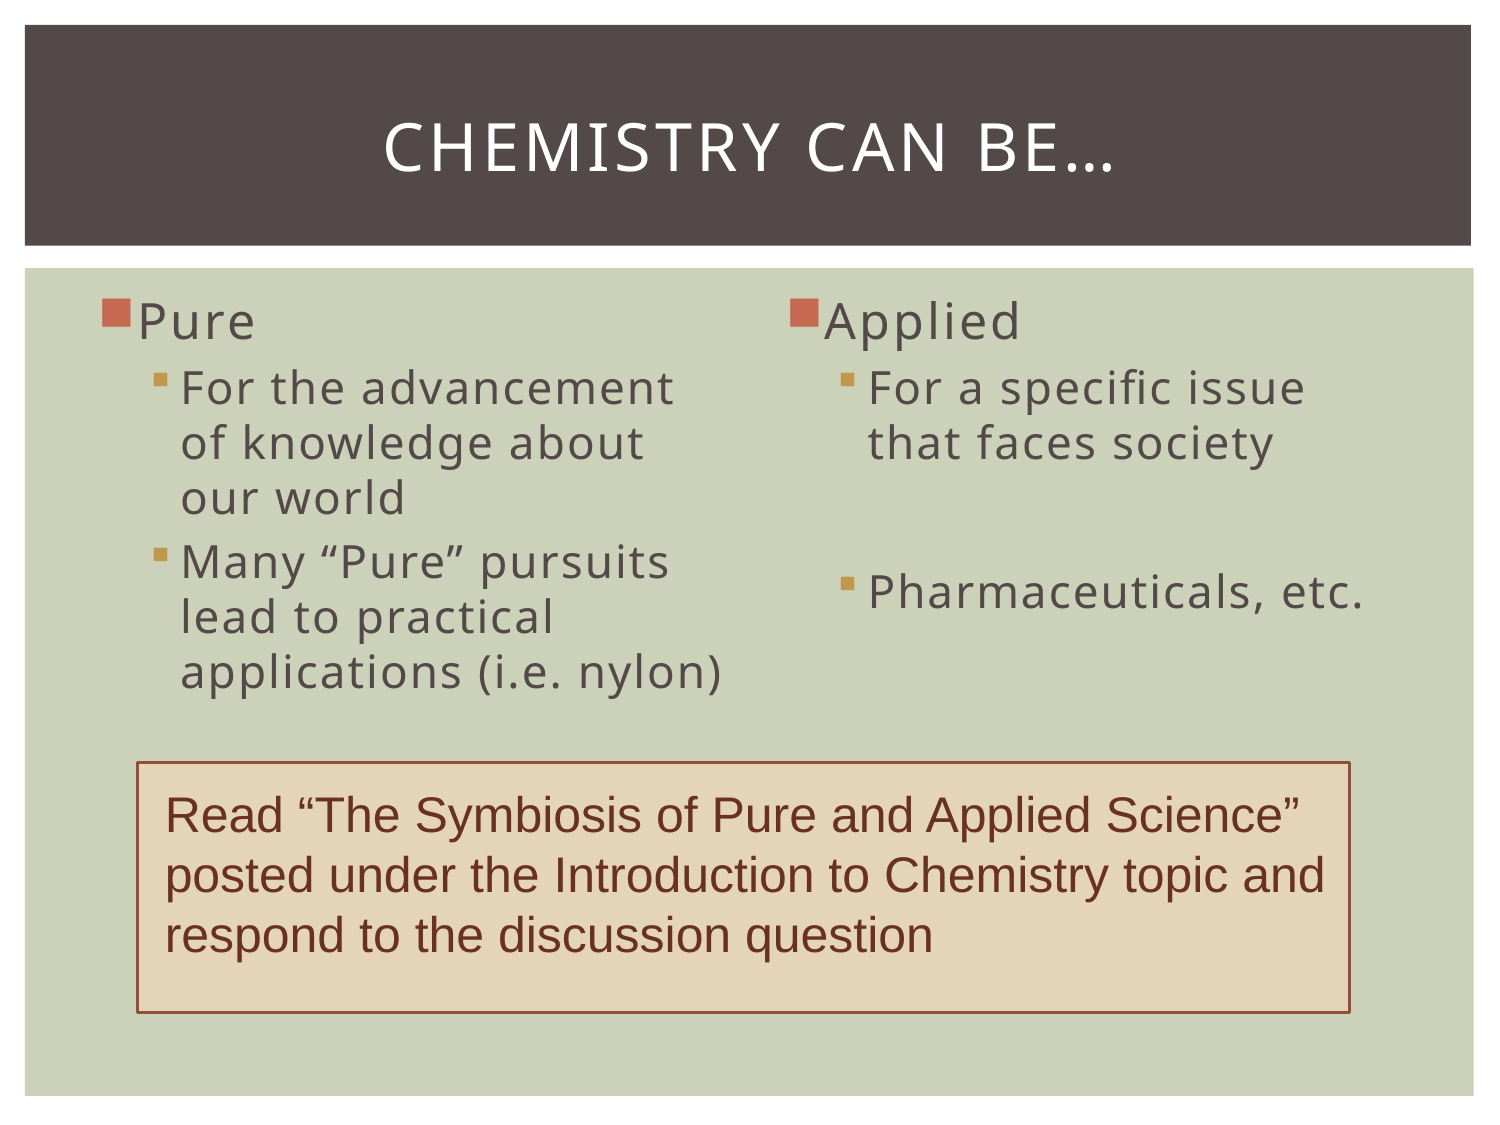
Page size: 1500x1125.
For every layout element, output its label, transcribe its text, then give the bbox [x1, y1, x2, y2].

text_box Read “The Symbiosis of Pure and Applied Science” posted under the Introduction to Chemistry topic and respond to the discussion question [150, 774, 1400, 970]
title Chemistry Can Be… [62, 58, 1438, 232]
text_box [136, 761, 1351, 1014]
list Pure For the advancement of knowledge about our world Many “Pure” pursuits lead to practical applications (i.e. nylon) [75, 281, 738, 1005]
list Applied For a specific issue that faces society Pharmaceuticals, etc. [762, 281, 1425, 1005]
